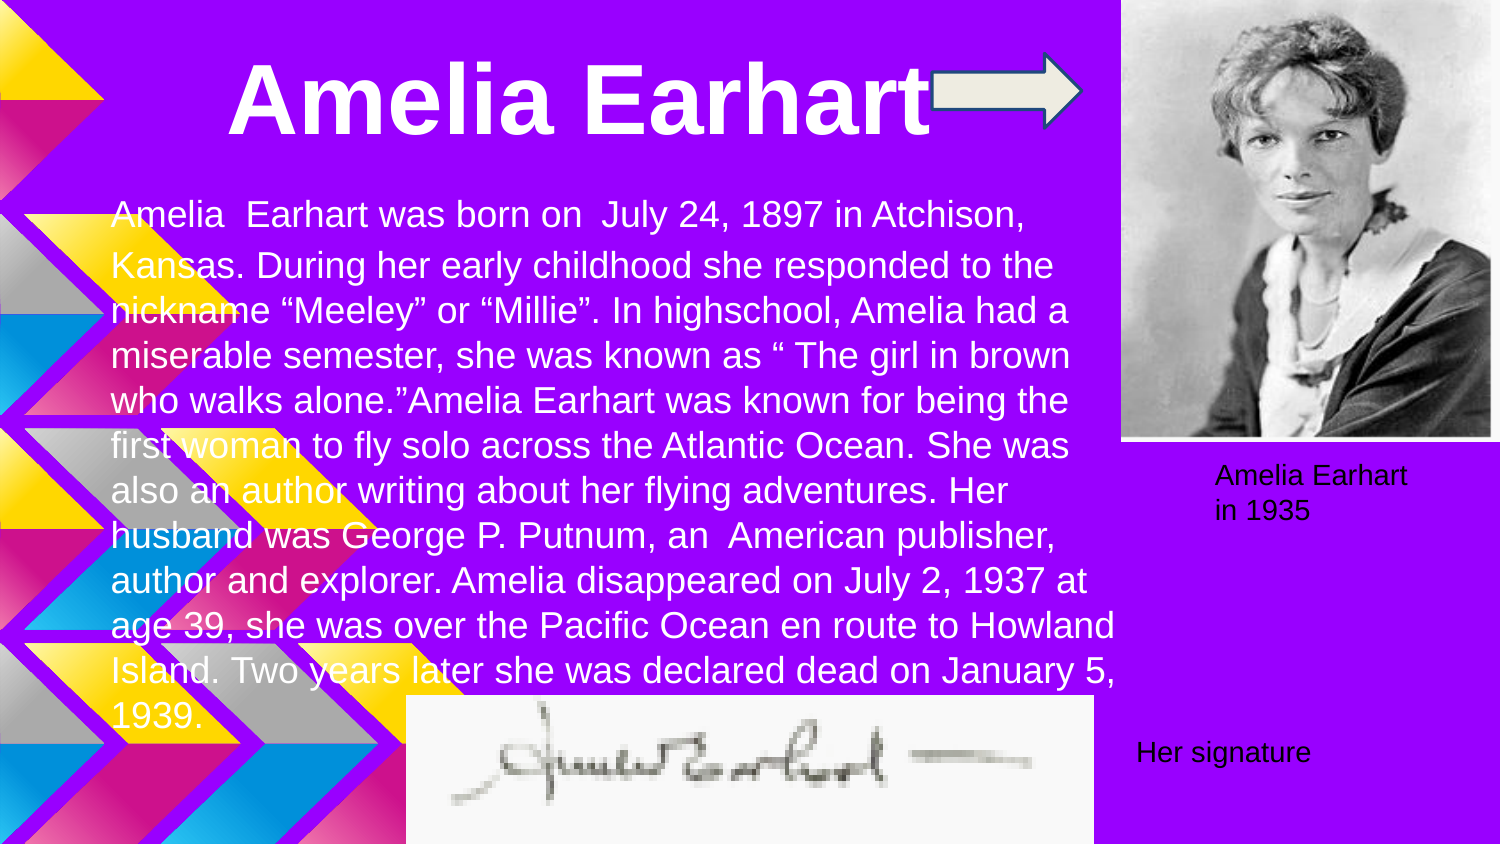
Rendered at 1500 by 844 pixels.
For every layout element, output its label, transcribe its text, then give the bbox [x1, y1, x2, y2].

text_box [0, 108, 274, 184]
text_box Amelia Earhart in 1935 [1199, 450, 1431, 517]
picture [1120, 0, 1500, 442]
text_box [931, 53, 1082, 129]
title Amelia Earhart [161, 0, 1118, 145]
text_box Her signature [1120, 718, 1380, 770]
picture [405, 695, 1095, 844]
subtitle Amelia Earhart was born on July 24, 1897 in Atchison, Kansas. During her early childhood she responded to the nickname “Meeley” or “Millie”. In highschool, Amelia had a miserable semester, she was known as “ The girl in brown who walks alone.”Amelia Earhart was known for being the first woman to fly solo across the Atlantic Ocean. She was also an author writing about her flying adventures. Her husband was George P. Putnum, an American publisher, author and explorer. Amelia disappeared on July 2, 1937 at age 39, she was over the Pacific Ocean en route to Howland Island. Two years later she was declared dead on January 5, 1939. [95, 145, 1146, 664]
